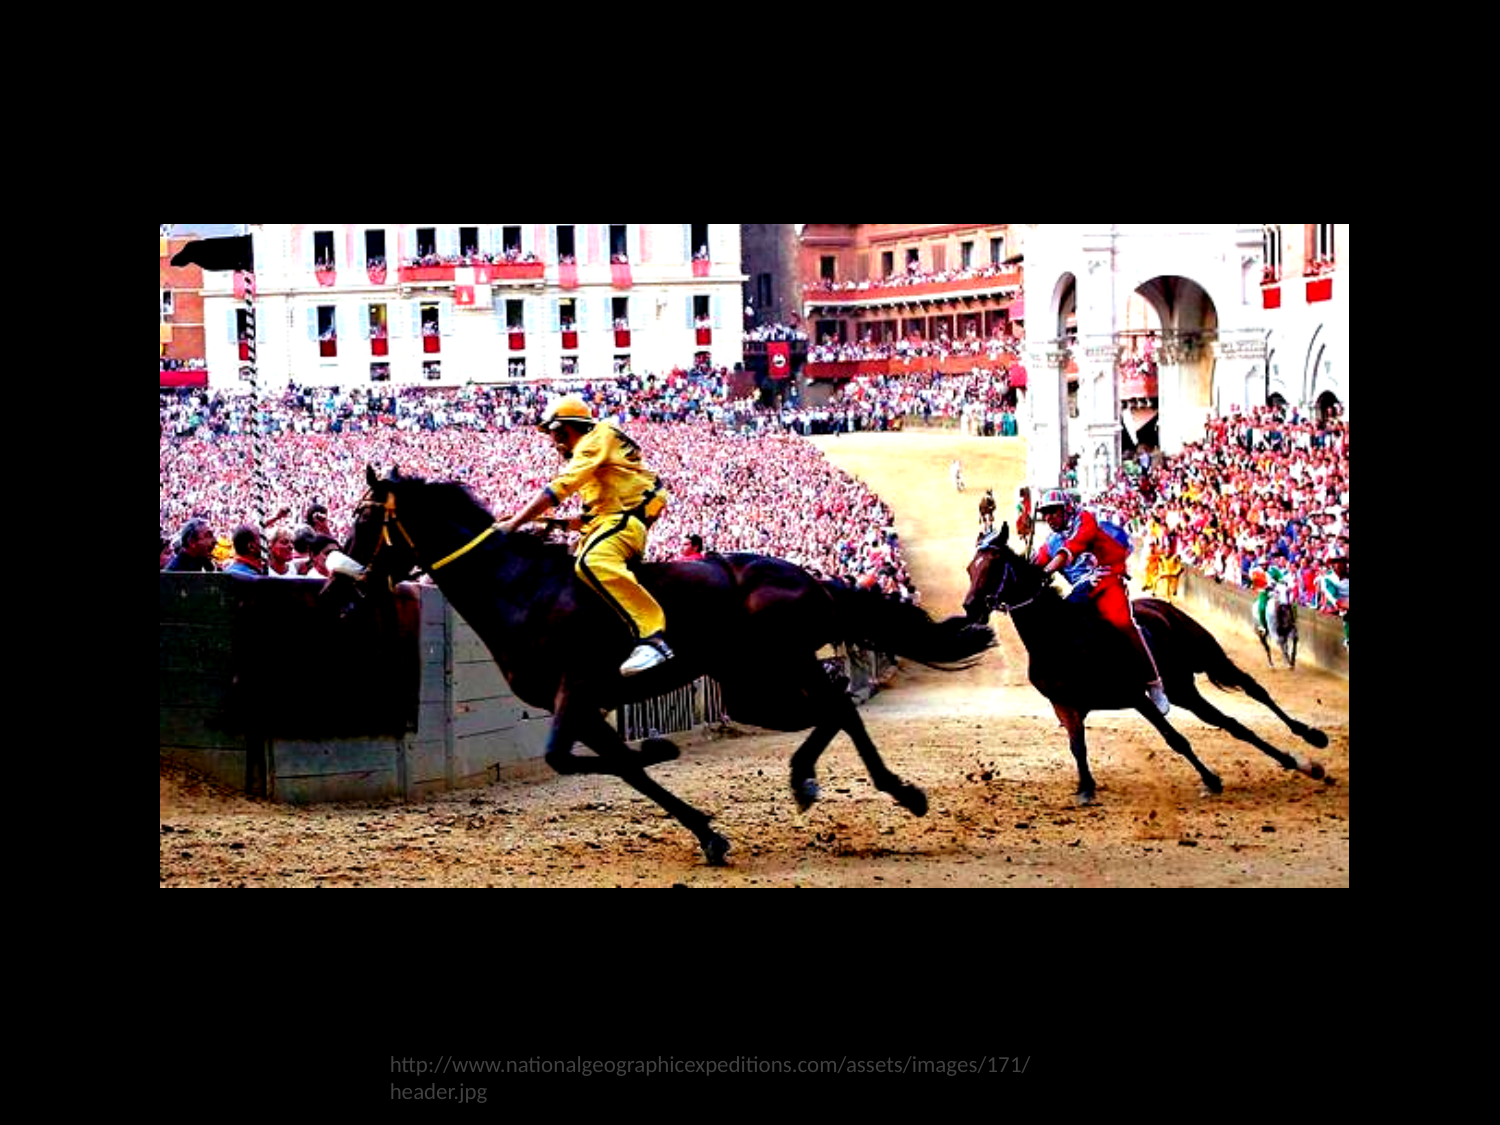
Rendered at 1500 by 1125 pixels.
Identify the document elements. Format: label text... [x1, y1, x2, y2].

text_box http://www.nationalgeographicexpeditions.com/assets/images/171/header.jpg [374, 1041, 1125, 1112]
picture [159, 224, 1349, 888]
